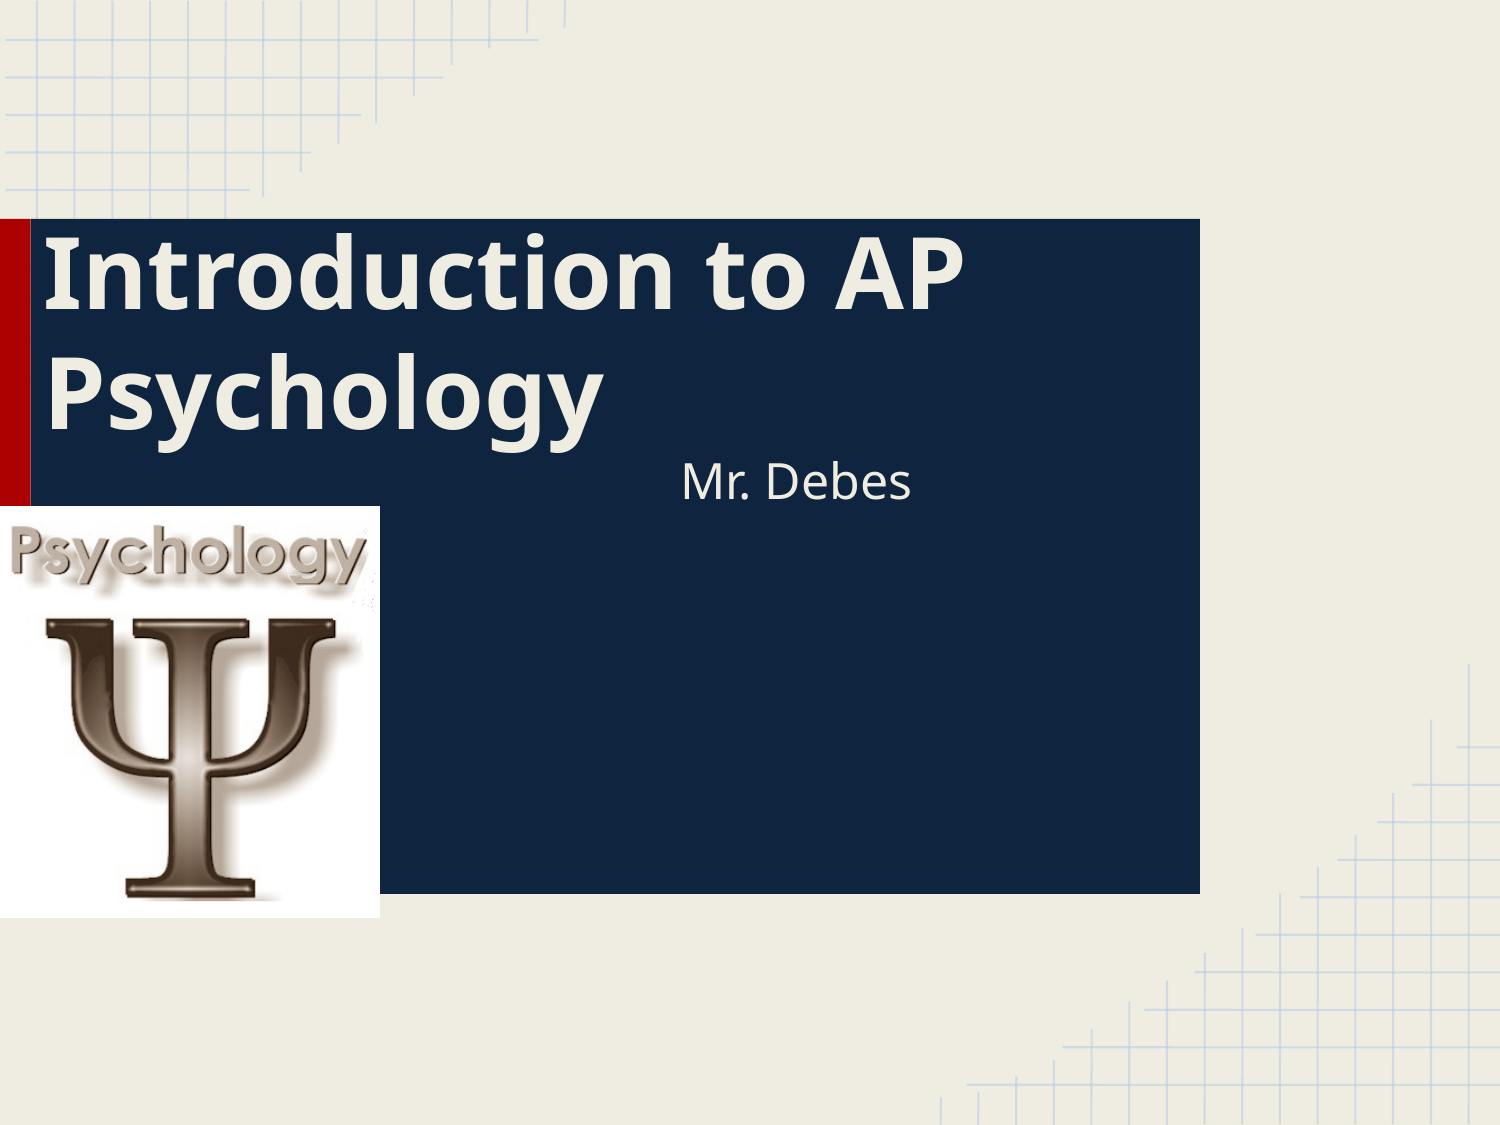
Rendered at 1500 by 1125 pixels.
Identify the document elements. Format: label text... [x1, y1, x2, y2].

title Introduction to AP Psychology Mr. Debes [28, 291, 1181, 429]
picture [0, 506, 381, 918]
